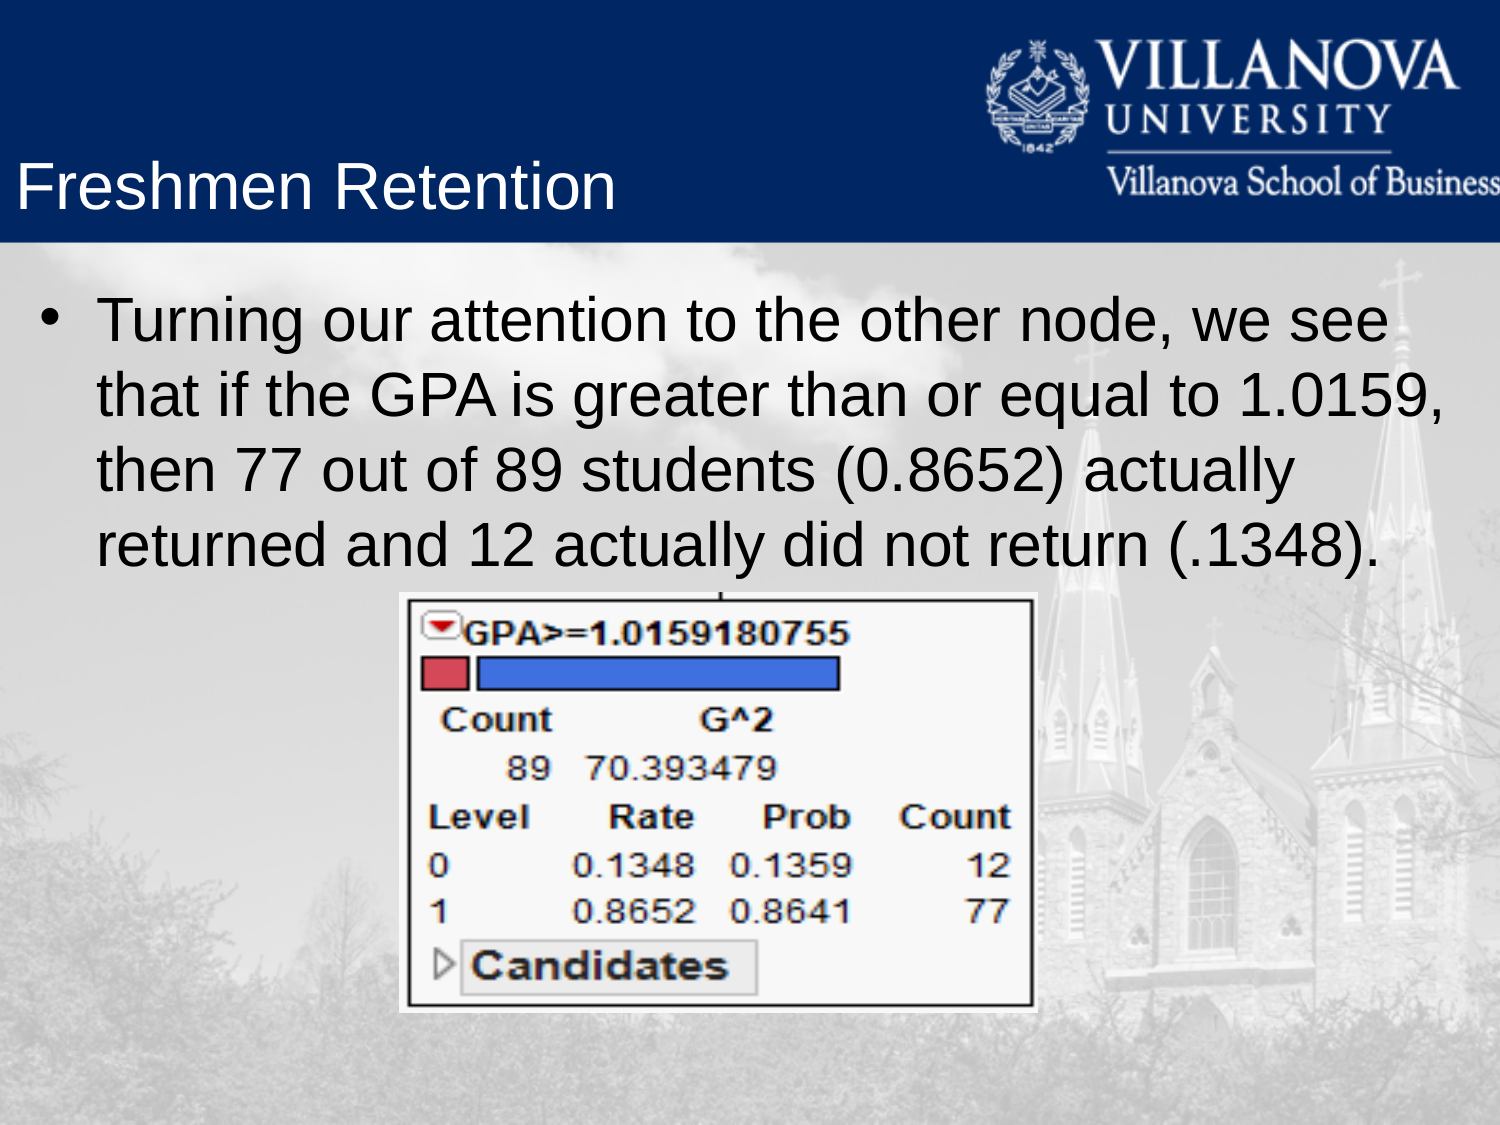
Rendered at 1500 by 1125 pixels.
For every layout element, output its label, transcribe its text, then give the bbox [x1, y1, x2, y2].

text_box Freshmen Retention [0, 50, 1350, 238]
picture [0, 0, 1500, 1125]
list Turning our attention to the other node, we see that if the GPA is greater than or equal to 1.0159, then 77 out of 89 students (0.8652) actually returned and 12 actually did not return (.1348). [24, 271, 1475, 1009]
